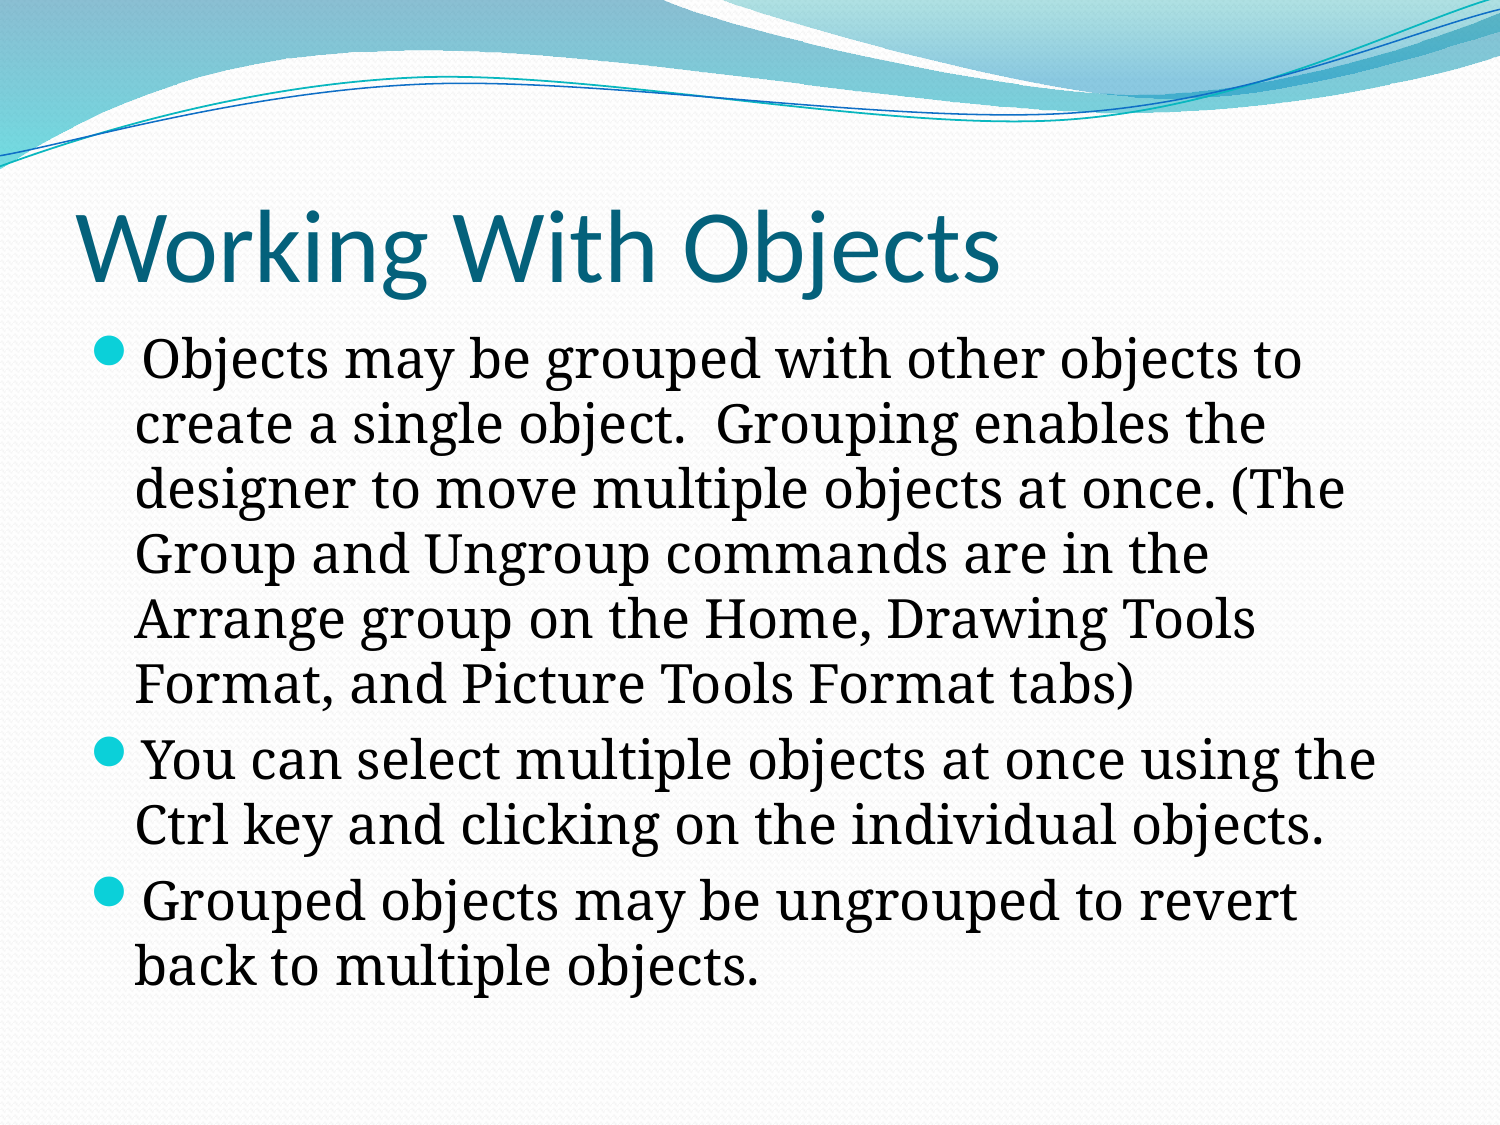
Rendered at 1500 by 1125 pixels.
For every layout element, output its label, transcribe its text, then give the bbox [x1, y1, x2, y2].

title Working With Objects [75, 115, 1425, 303]
list Objects may be grouped with other objects to create a single object. Grouping enables the designer to move multiple objects at once. (The Group and Ungroup commands are in the Arrange group on the Home, Drawing Tools Format, and Picture Tools Format tabs) You can select multiple objects at once using the Ctrl key and clicking on the individual objects. Grouped objects may be ungrouped to revert back to multiple objects. [75, 317, 1425, 1038]
